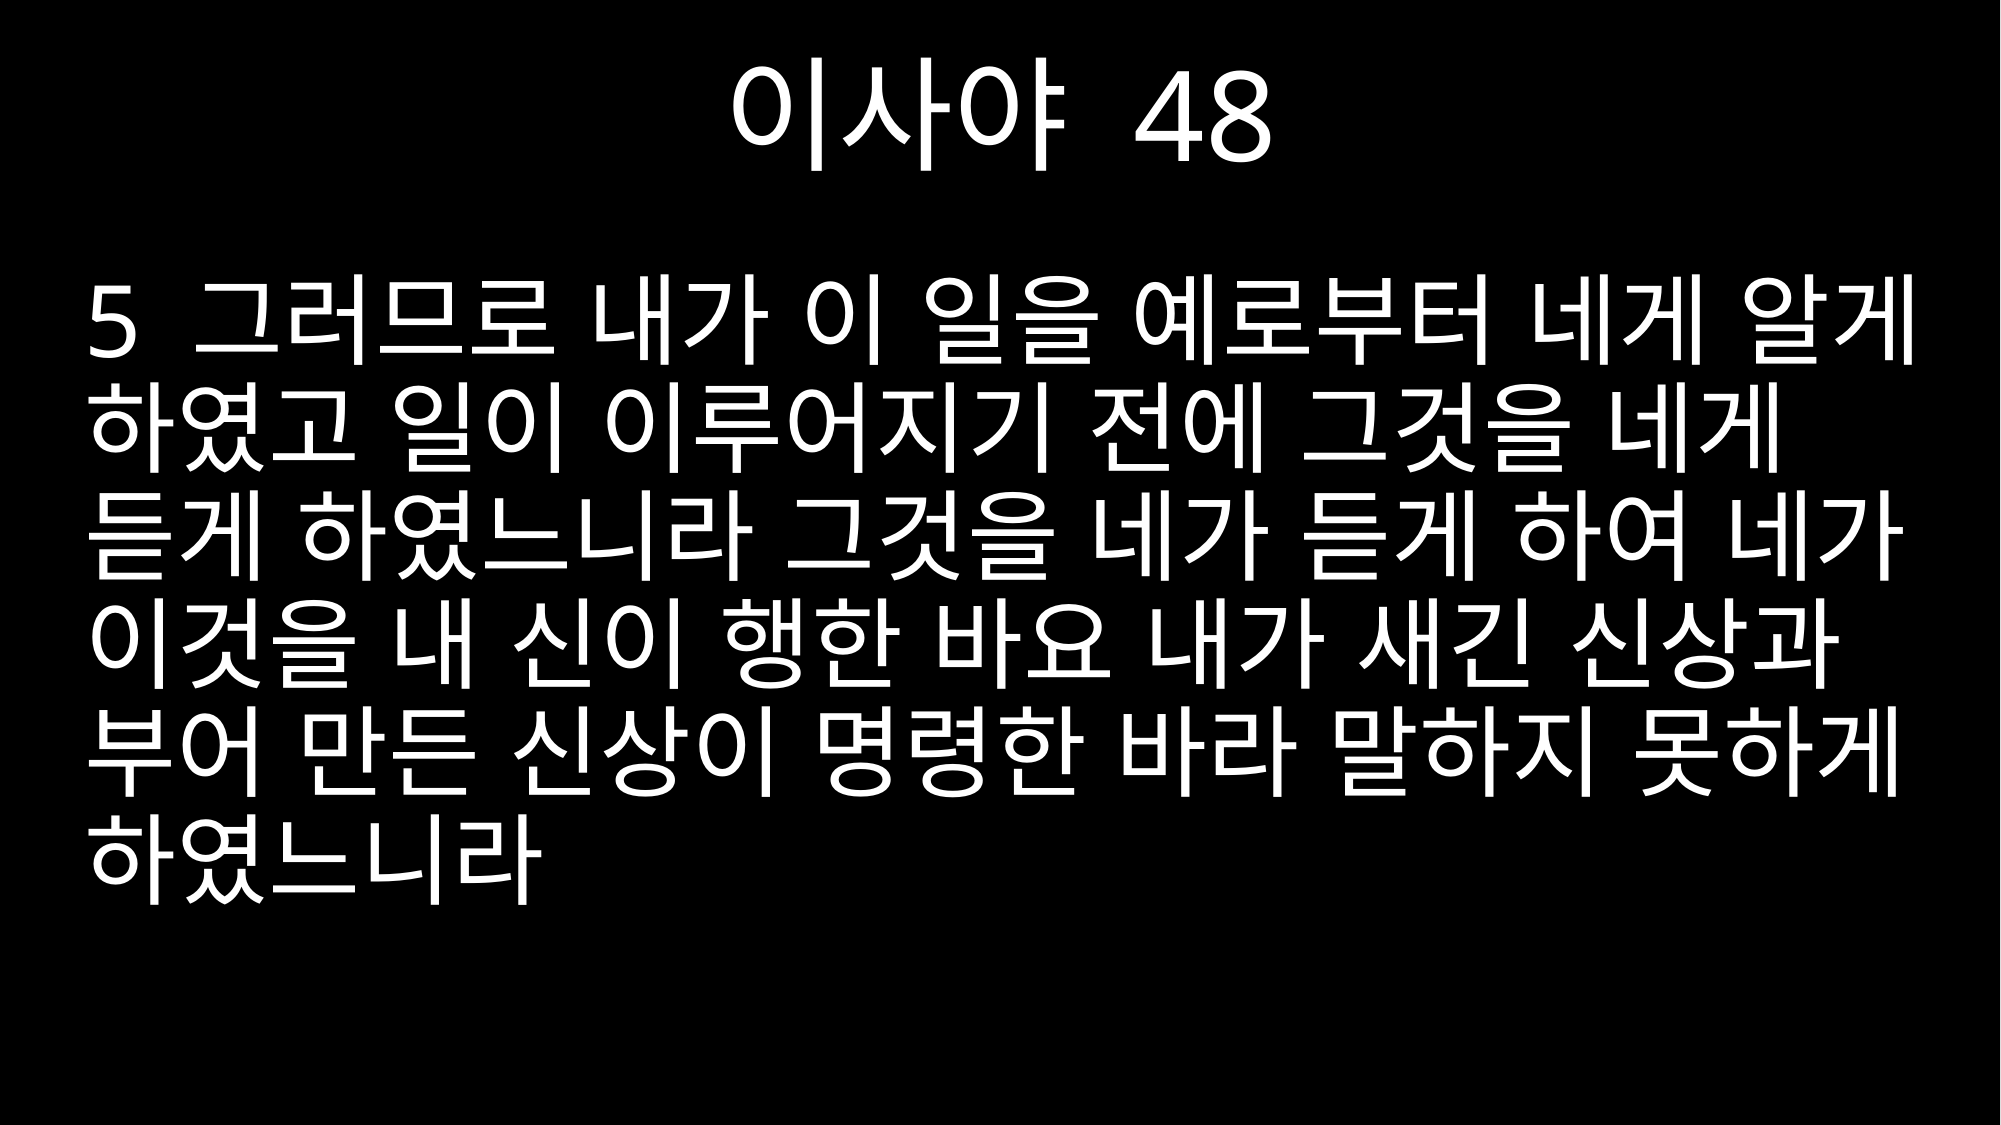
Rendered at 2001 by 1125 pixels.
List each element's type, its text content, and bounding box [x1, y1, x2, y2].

list 5 그러므로 내가 이 일을 예로부터 네게 알게 하였고 일이 이루어지기 전에 그것을 네게 듣게 하였느니라 그것을 네가 듣게 하여 네가 이것을 내 신이 행한 바요 내가 새긴 신상과 부어 만든 신상이 명령한 바라 말하지 못하게 하였느니라 [69, 263, 1953, 423]
footer 이사야 48 [0, 32, 2000, 192]
picture [0, 0, 2001, 1125]
